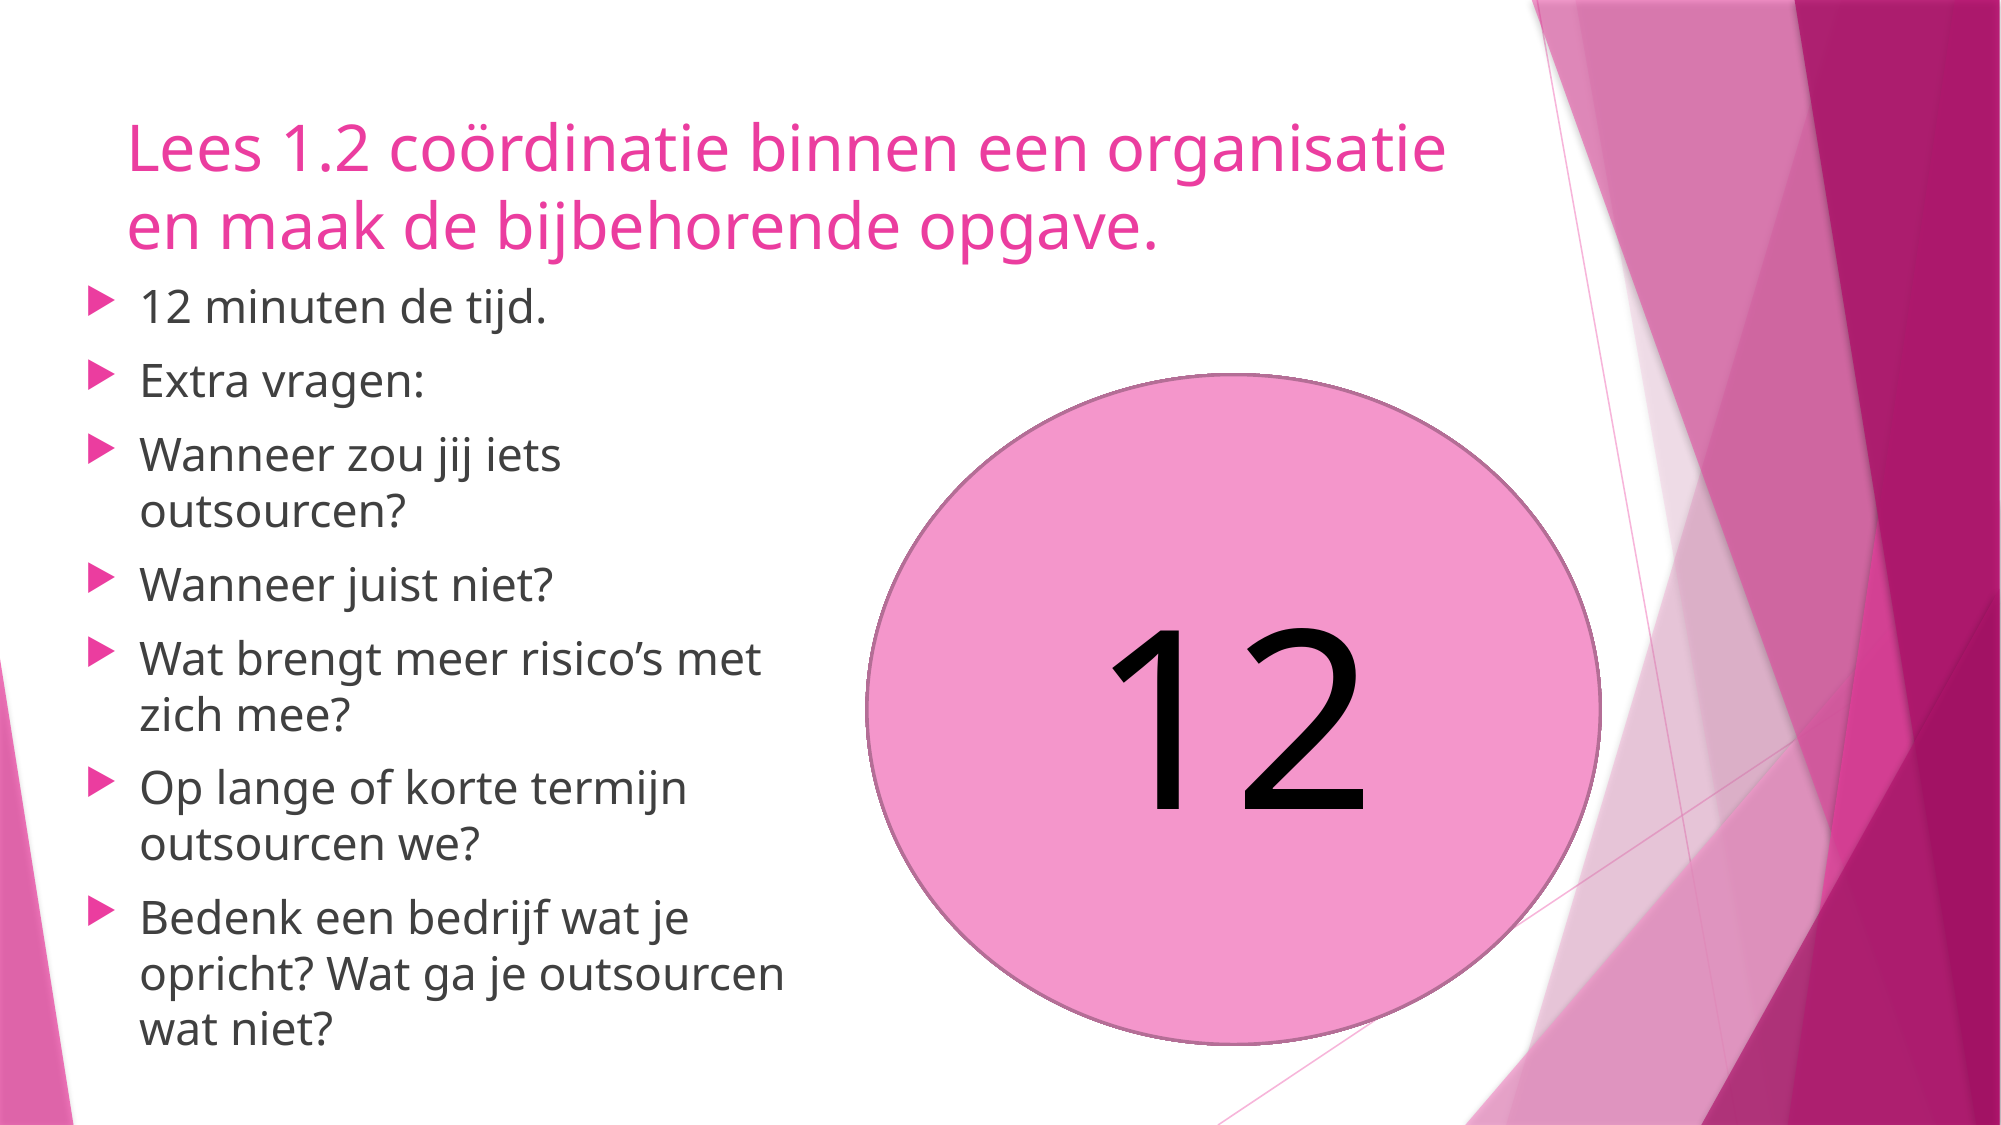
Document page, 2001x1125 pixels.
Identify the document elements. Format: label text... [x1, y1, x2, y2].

title Lees 1.2 coördinatie binnen een organisatie en maak de bijbehorende opgave. [111, 99, 1522, 317]
text_box 12 [865, 373, 1602, 1046]
list 12 minuten de tijd. Extra vragen: Wanneer zou jij iets outsourcen? Wanneer juist niet? Wat brengt meer risico’s met zich mee? Op lange of korte termijn outsourcen we? Bedenk een bedrijf wat je opricht? Wat ga je outsourcen wat niet? [69, 270, 820, 1070]
